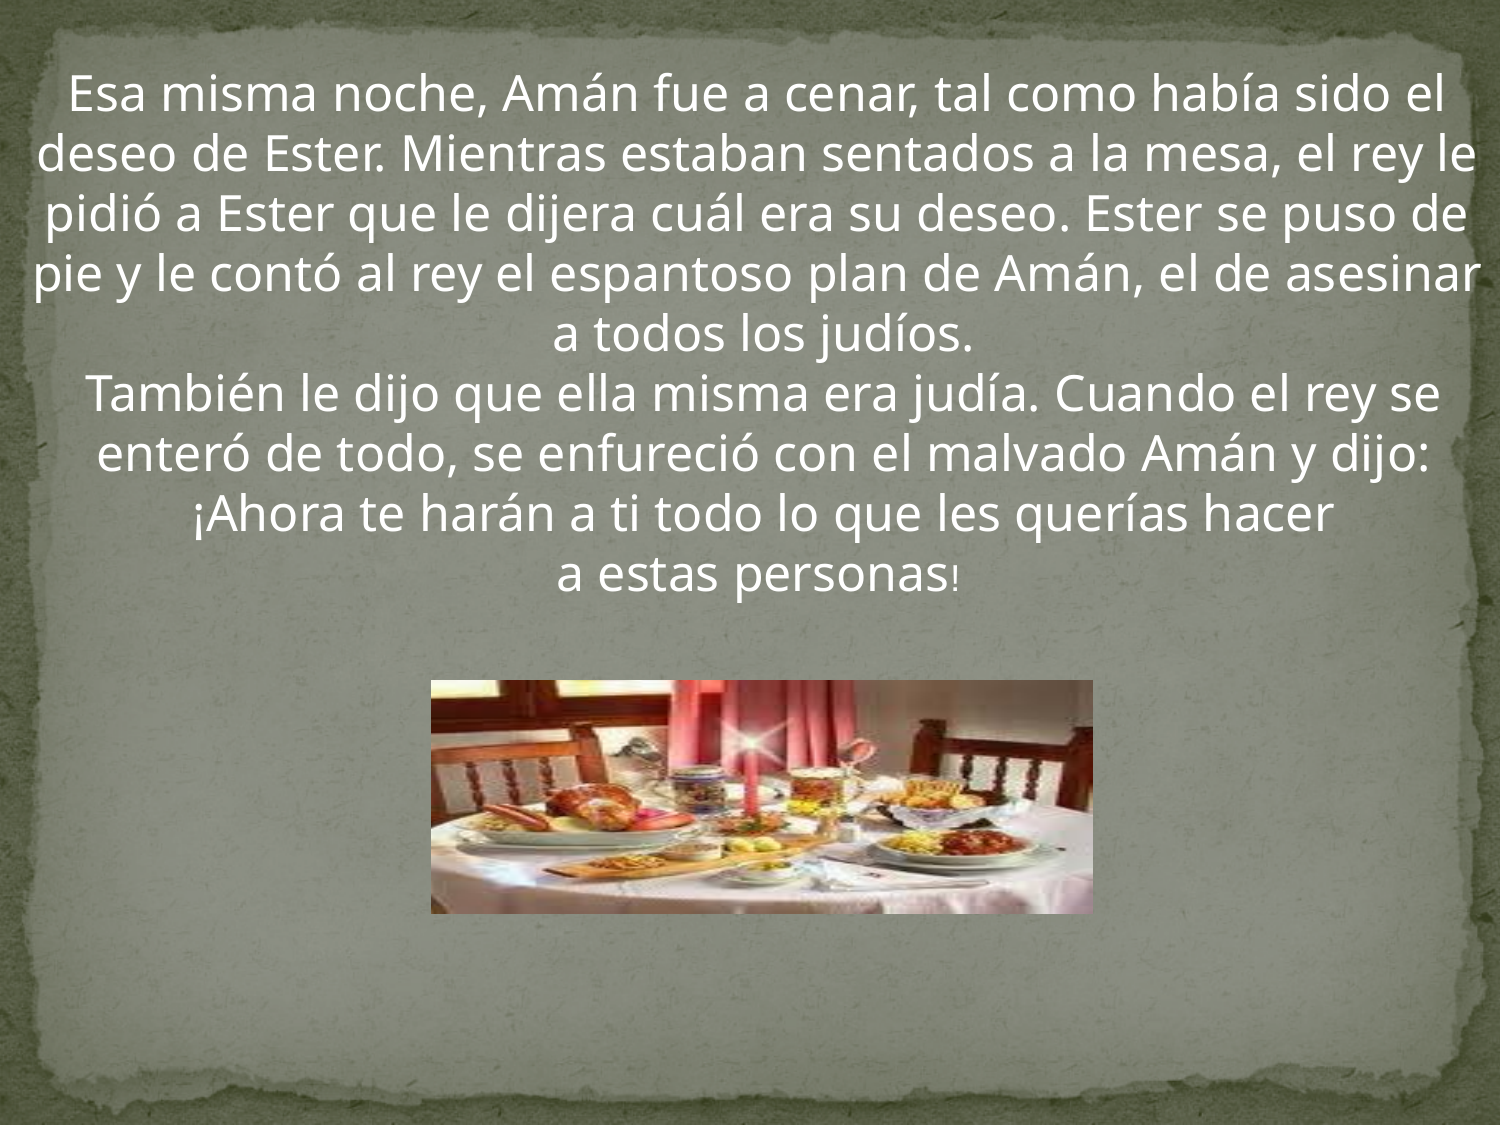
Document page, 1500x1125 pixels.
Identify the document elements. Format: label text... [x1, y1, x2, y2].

picture [431, 680, 1093, 914]
text_box Esa misma noche, Amán fue a cenar, tal como había sido el deseo de Ester. Mientras estaban sentados a la mesa, el rey le pidió a Ester que le dijera cuál era su deseo. Ester se puso de pie y le contó al rey el espantoso plan de Amán, el de asesinar a todos los judíos. También le dijo que ella misma era judía. Cuando el rey se enteró de todo, se enfureció con el malvado Amán y dijo: ¡Ahora te harán a ti todo lo que les querías hacer a estas personas! [0, 53, 1500, 609]
